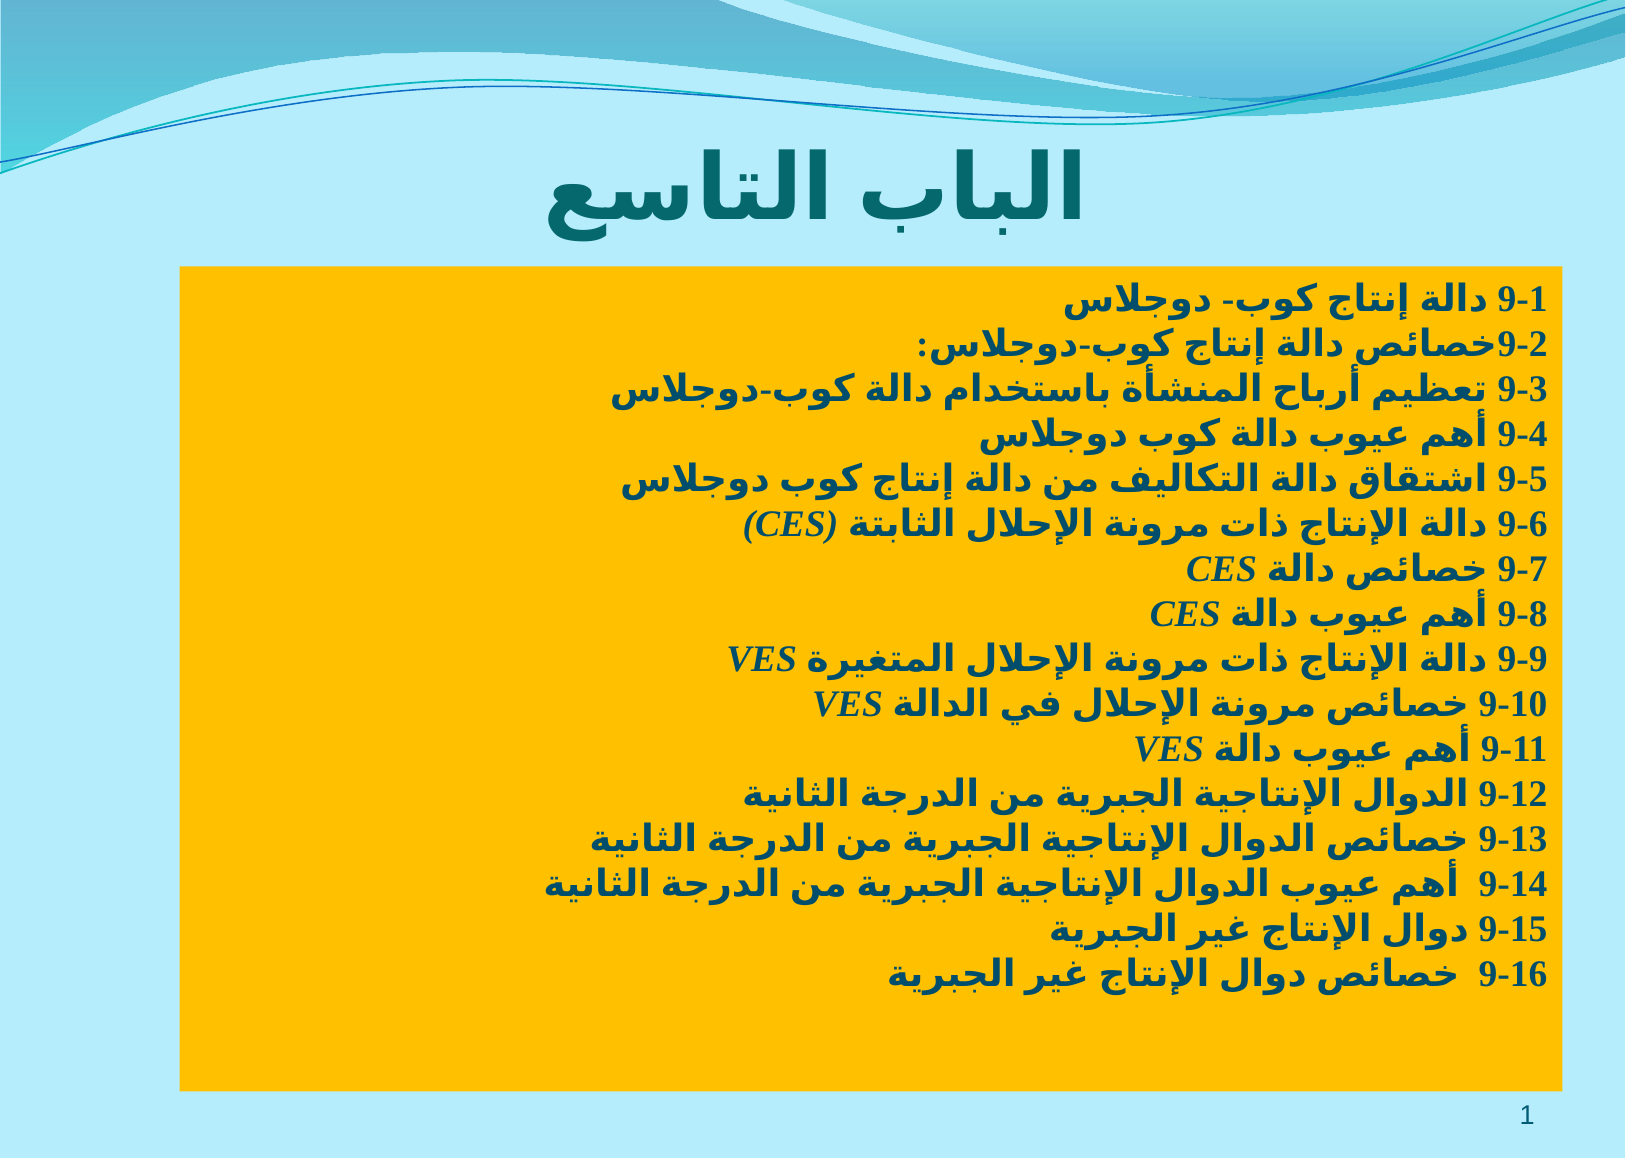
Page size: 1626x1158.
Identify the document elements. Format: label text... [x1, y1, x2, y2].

list 9-1 دالة إنتاج كوب- دوجلاس 9-2خصائص دالة إنتاج كوب-دوجلاس: 9-3 تعظيم أرباح المنشأة باستخدام دالة كوب-دوجلاس 9-4 أهم عيوب دالة كوب دوجلاس 9-5 اشتقاق دالة التكاليف من دالة إنتاج كوب دوجلاس 9-6 دالة الإنتاج ذات مرونة الإحلال الثابتة (CES) 9-7 خصائص دالة CES 9-8 أهم عيوب دالة CES 9-9 دالة الإنتاج ذات مرونة الإحلال المتغيرة VES 9-10 خصائص مرونة الإحلال في الدالة VES 9-11 أهم عيوب دالة VES 9-12 الدوال الإنتاجية الجبرية من الدرجة الثانية 9-13 خصائص الدوال الإنتاجية الجبرية من الدرجة الثانية 9-14 أهم عيوب الدوال الإنتاجية الجبرية من الدرجة الثانية 9-15 دوال الإنتاج غير الجبرية 9-16 خصائص دوال الإنتاج غير الجبرية [179, 266, 1563, 1092]
slide_number 1 [1408, 1072, 1544, 1135]
text_box الباب التاسع [390, 121, 1242, 228]
